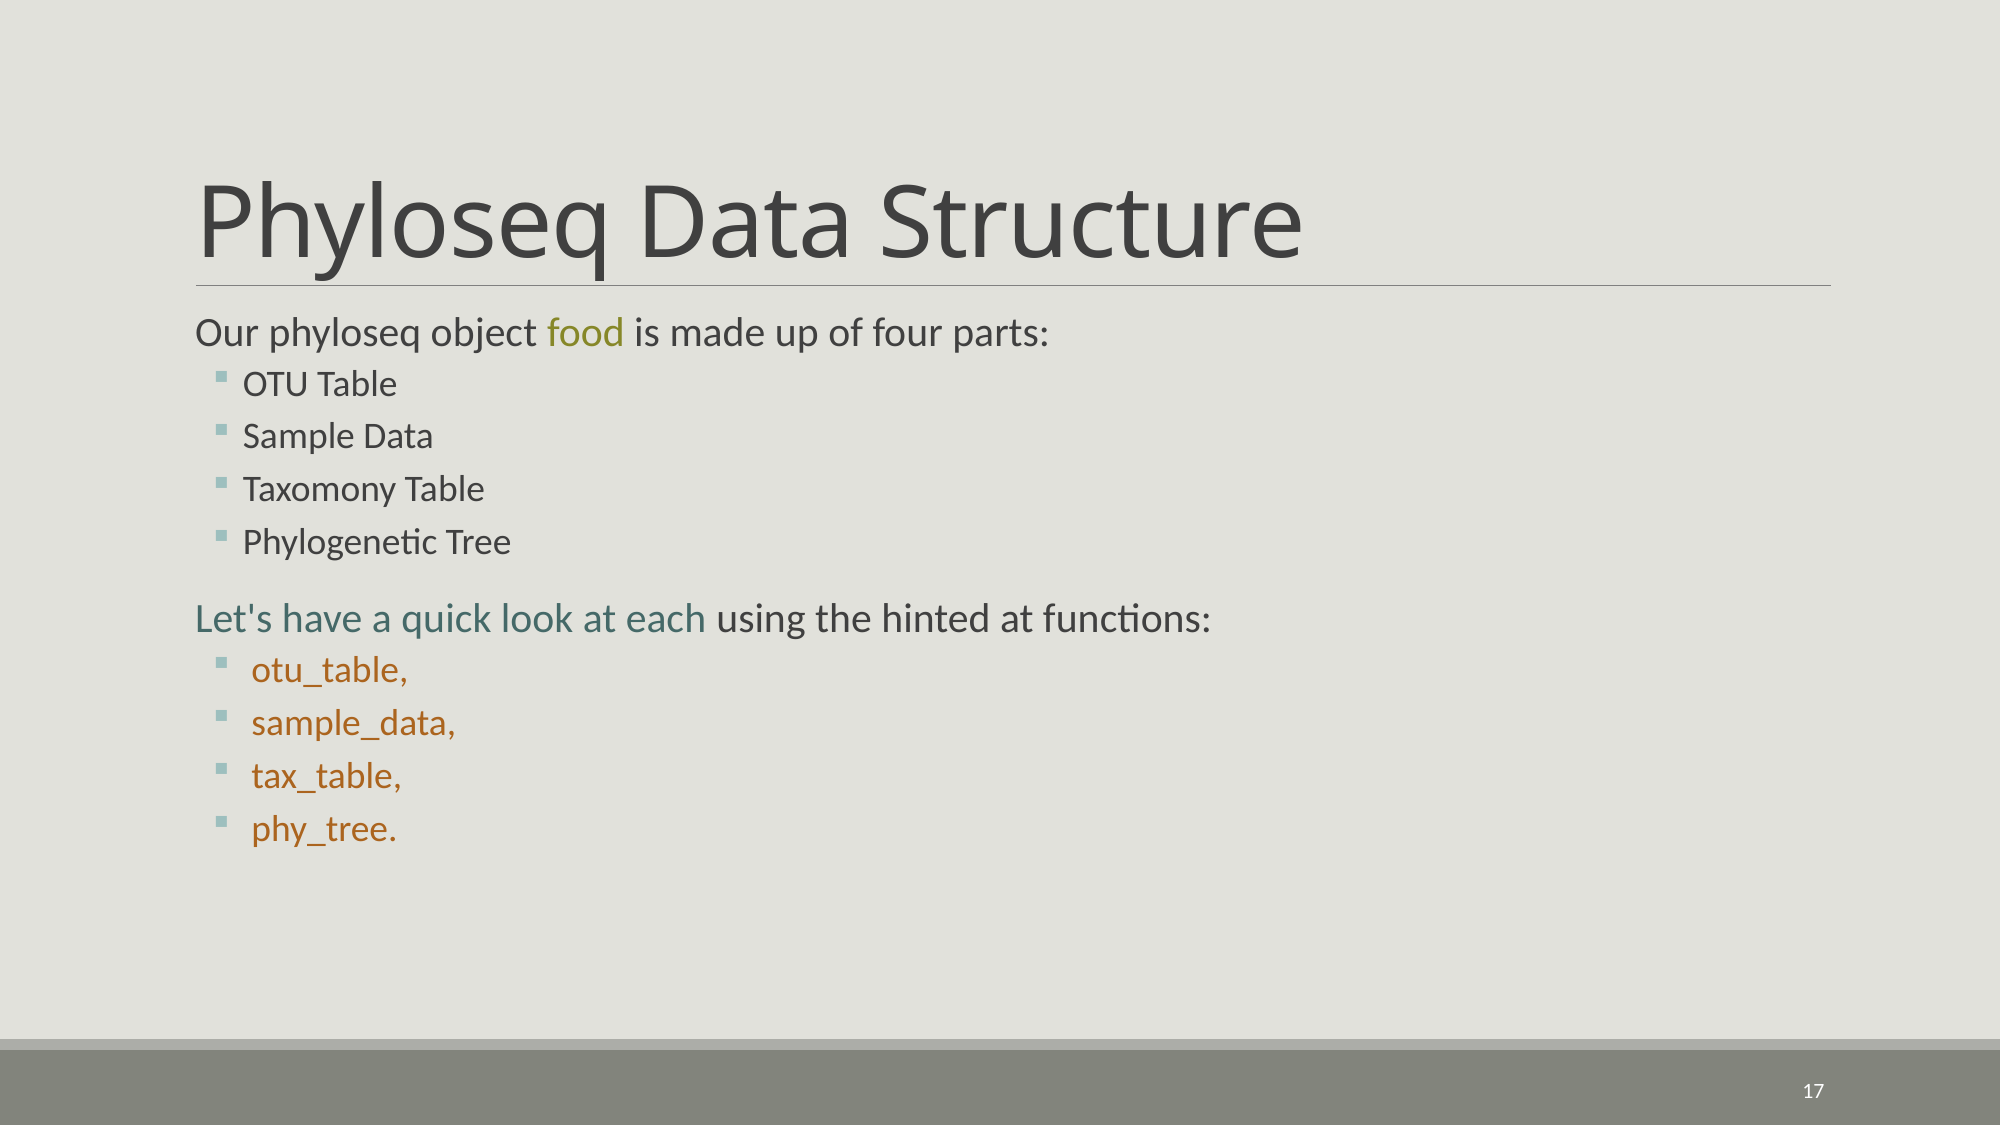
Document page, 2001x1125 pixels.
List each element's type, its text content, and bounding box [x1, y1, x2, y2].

title Phyloseq Data Structure [180, 47, 1830, 285]
slide_number 17 [1624, 1059, 1840, 1120]
list Our phyloseq object food is made up of four parts: OTU Table Sample Data Taxomony Table Phylogenetic Tree Let's have a quick look at each using the hinted at functions: otu_table, sample_data, tax_table, phy_tree. [180, 302, 1830, 963]
